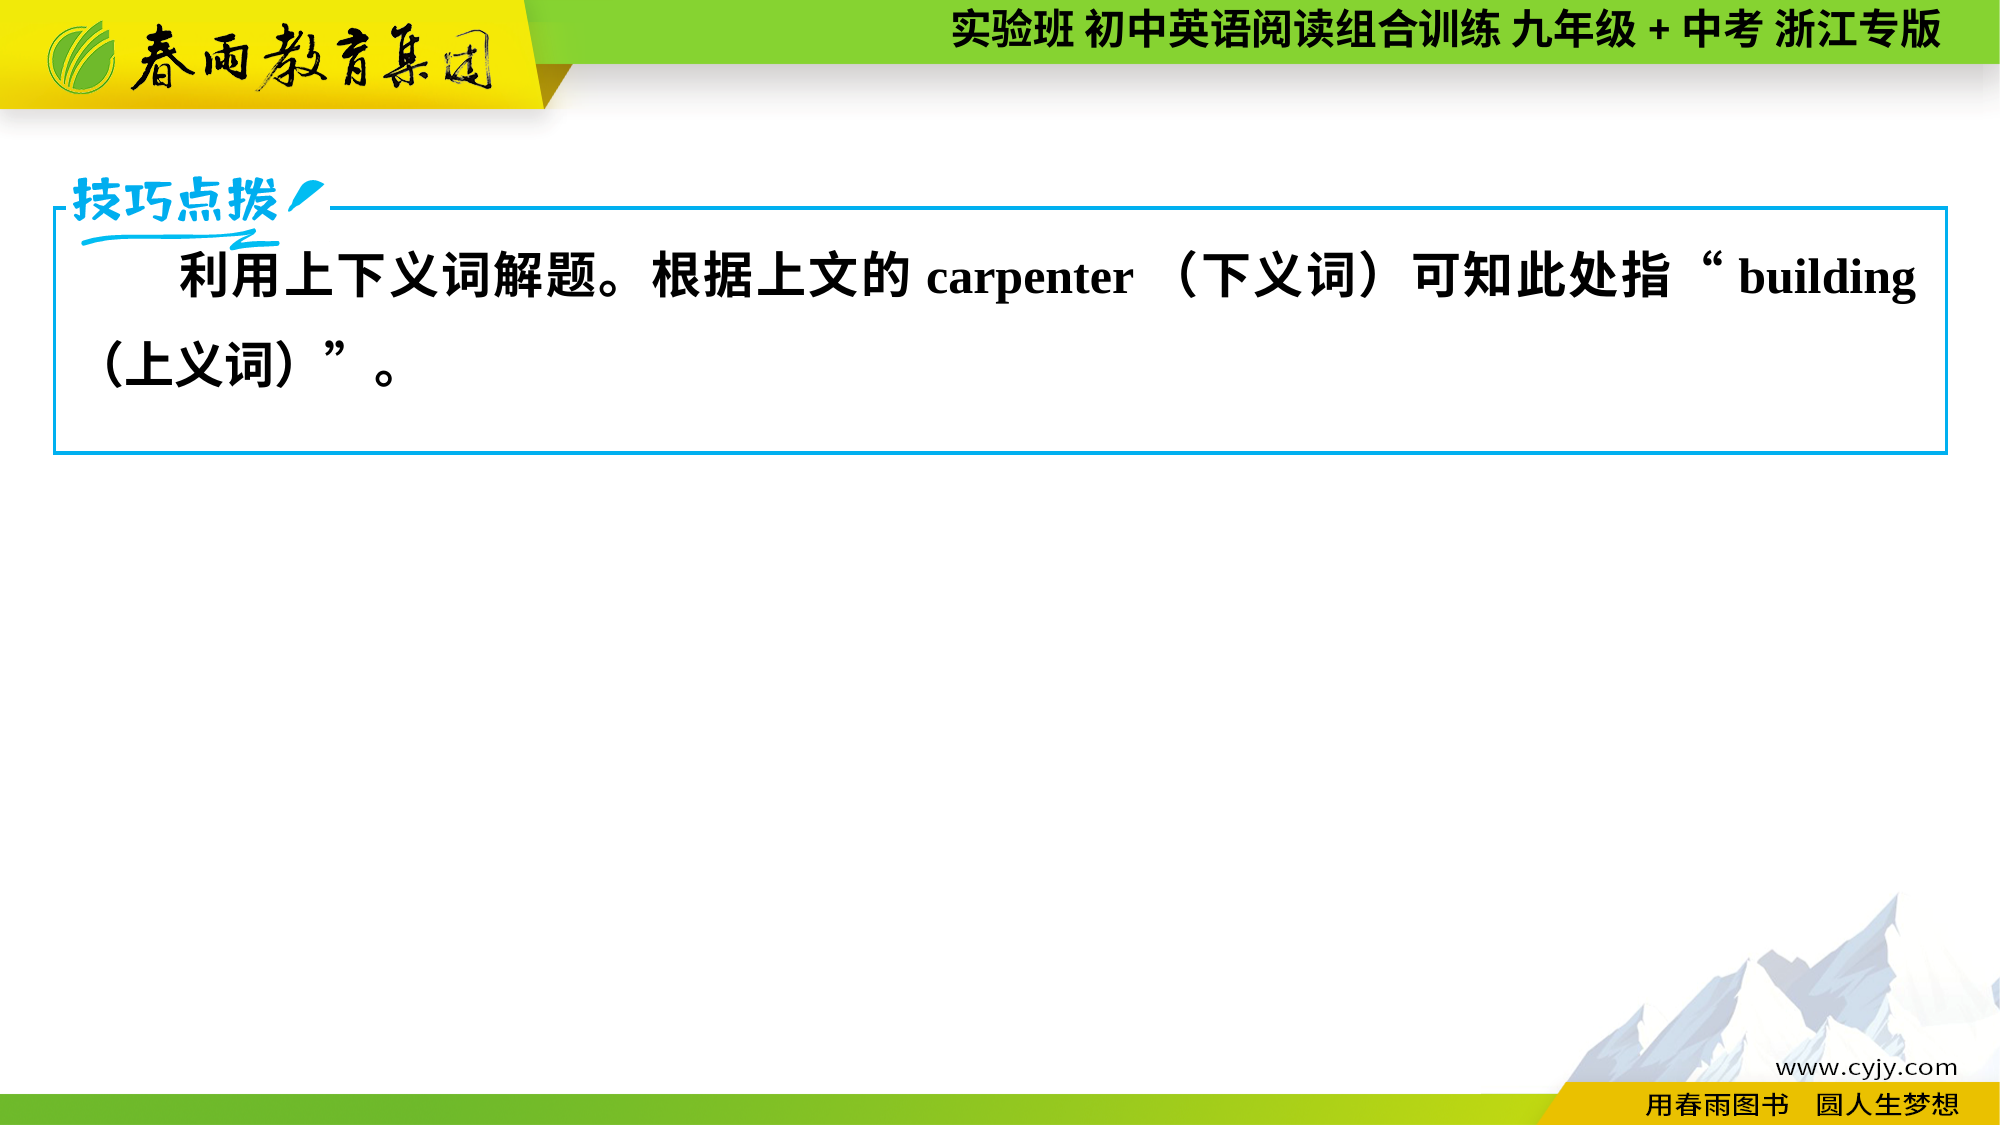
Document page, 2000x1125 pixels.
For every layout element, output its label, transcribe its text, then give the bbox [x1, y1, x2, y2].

list 利用上下义词解题。根据上文的carpenter（下义词）可知此处指“building（上义词）”。 [59, 146, 1944, 434]
picture [0, 0, 2000, 1125]
text_box [54, 208, 1947, 453]
